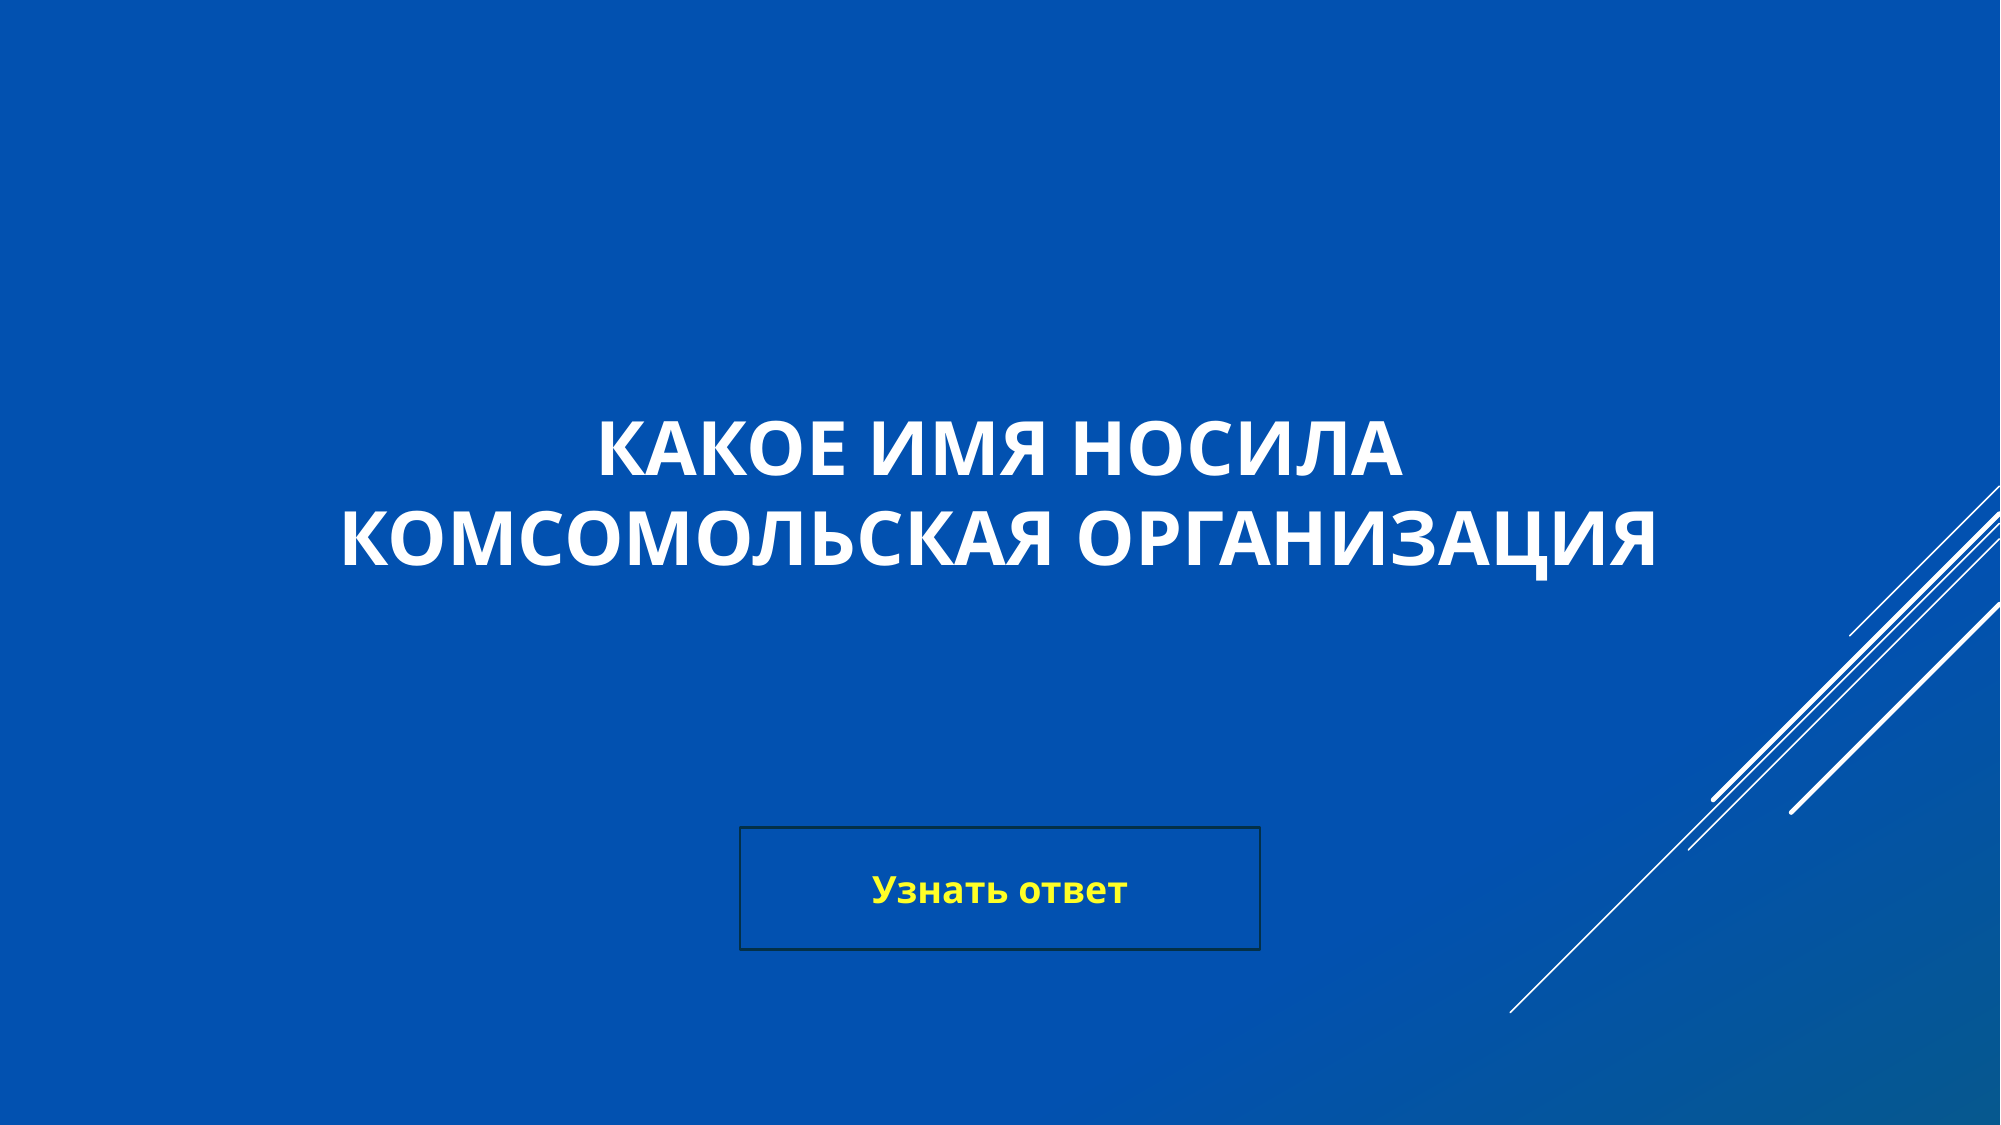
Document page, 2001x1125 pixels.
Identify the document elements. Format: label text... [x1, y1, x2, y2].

title Какое имя носила комсомольская организация [300, 366, 1700, 614]
